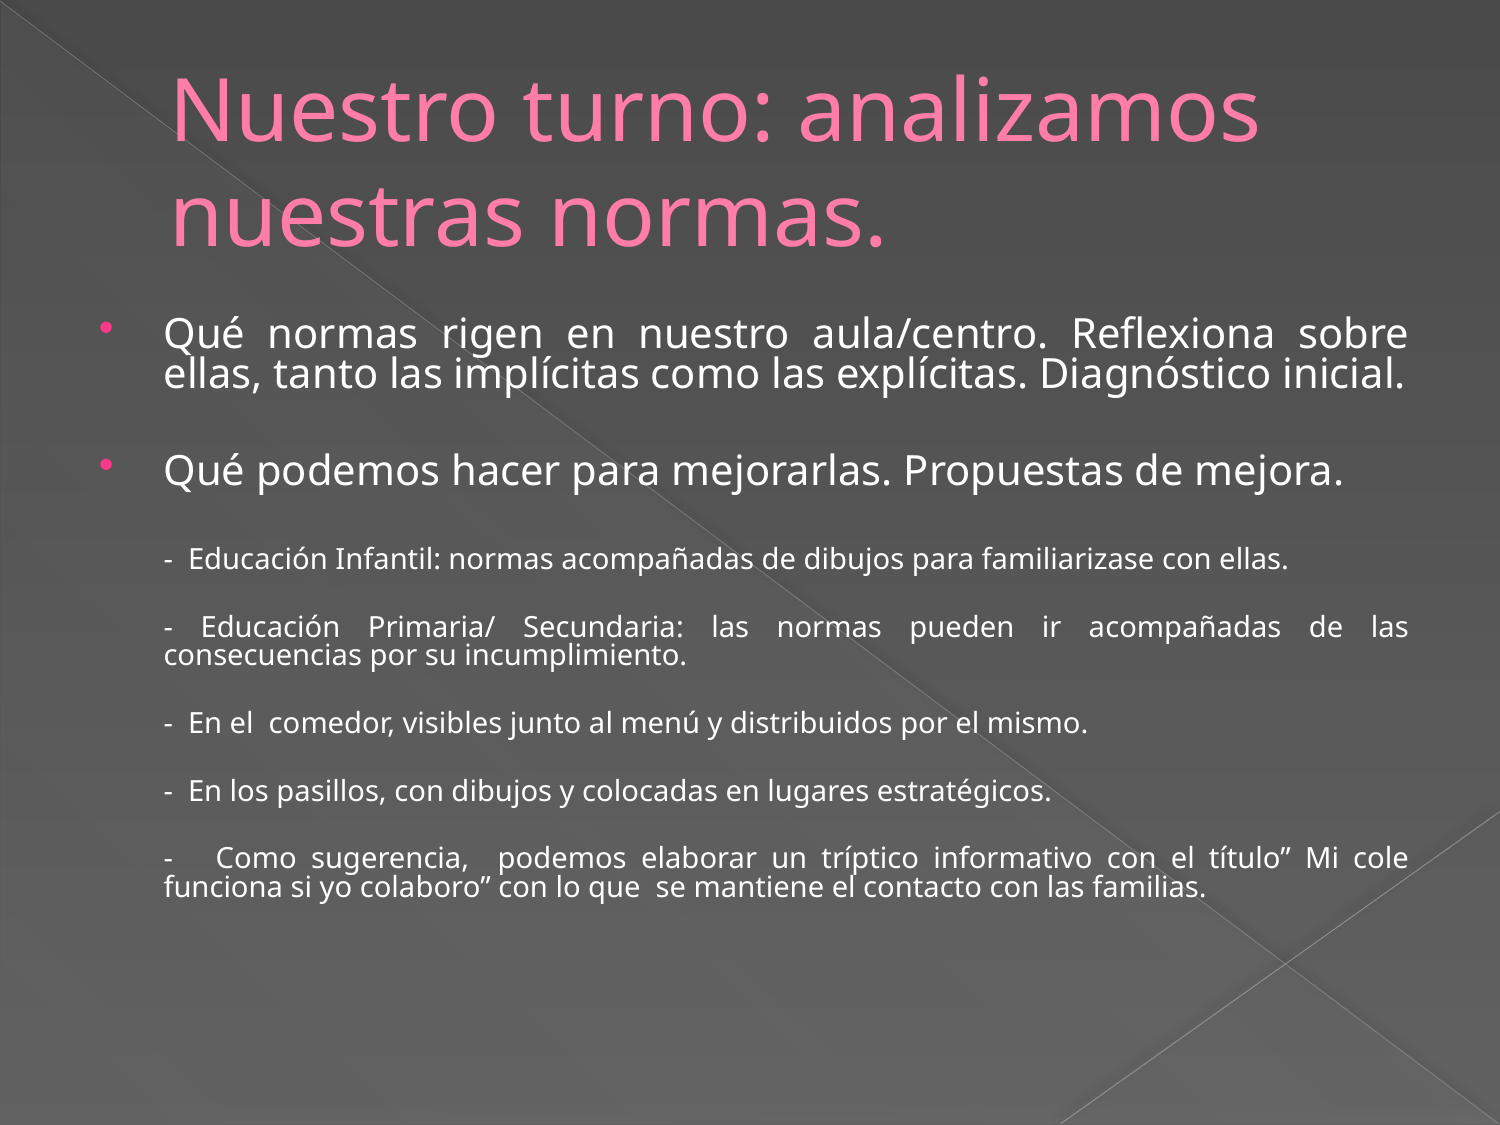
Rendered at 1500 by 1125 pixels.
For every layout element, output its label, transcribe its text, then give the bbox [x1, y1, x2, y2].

title Nuestro turno: analizamos nuestras normas. [75, 43, 1425, 274]
list Qué normas rigen en nuestro aula/centro. Reflexiona sobre ellas, tanto las implícitas como las explícitas. Diagnóstico inicial. Qué podemos hacer para mejorarlas. Propuestas de mejora. - Educación Infantil: normas acompañadas de dibujos para familiarizase con ellas. - Educación Primaria/ Secundaria: las normas pueden ir acompañadas de las consecuencias por su incumplimiento. - En el comedor, visibles junto al menú y distribuidos por el mismo. - En los pasillos, con dibujos y colocadas en lugares estratégicos. - Como sugerencia, podemos elaborar un tríptico informativo con el título” Mi cole funciona si yo colaboro” con lo que se mantiene el contacto con las familias. [74, 308, 1426, 1060]
